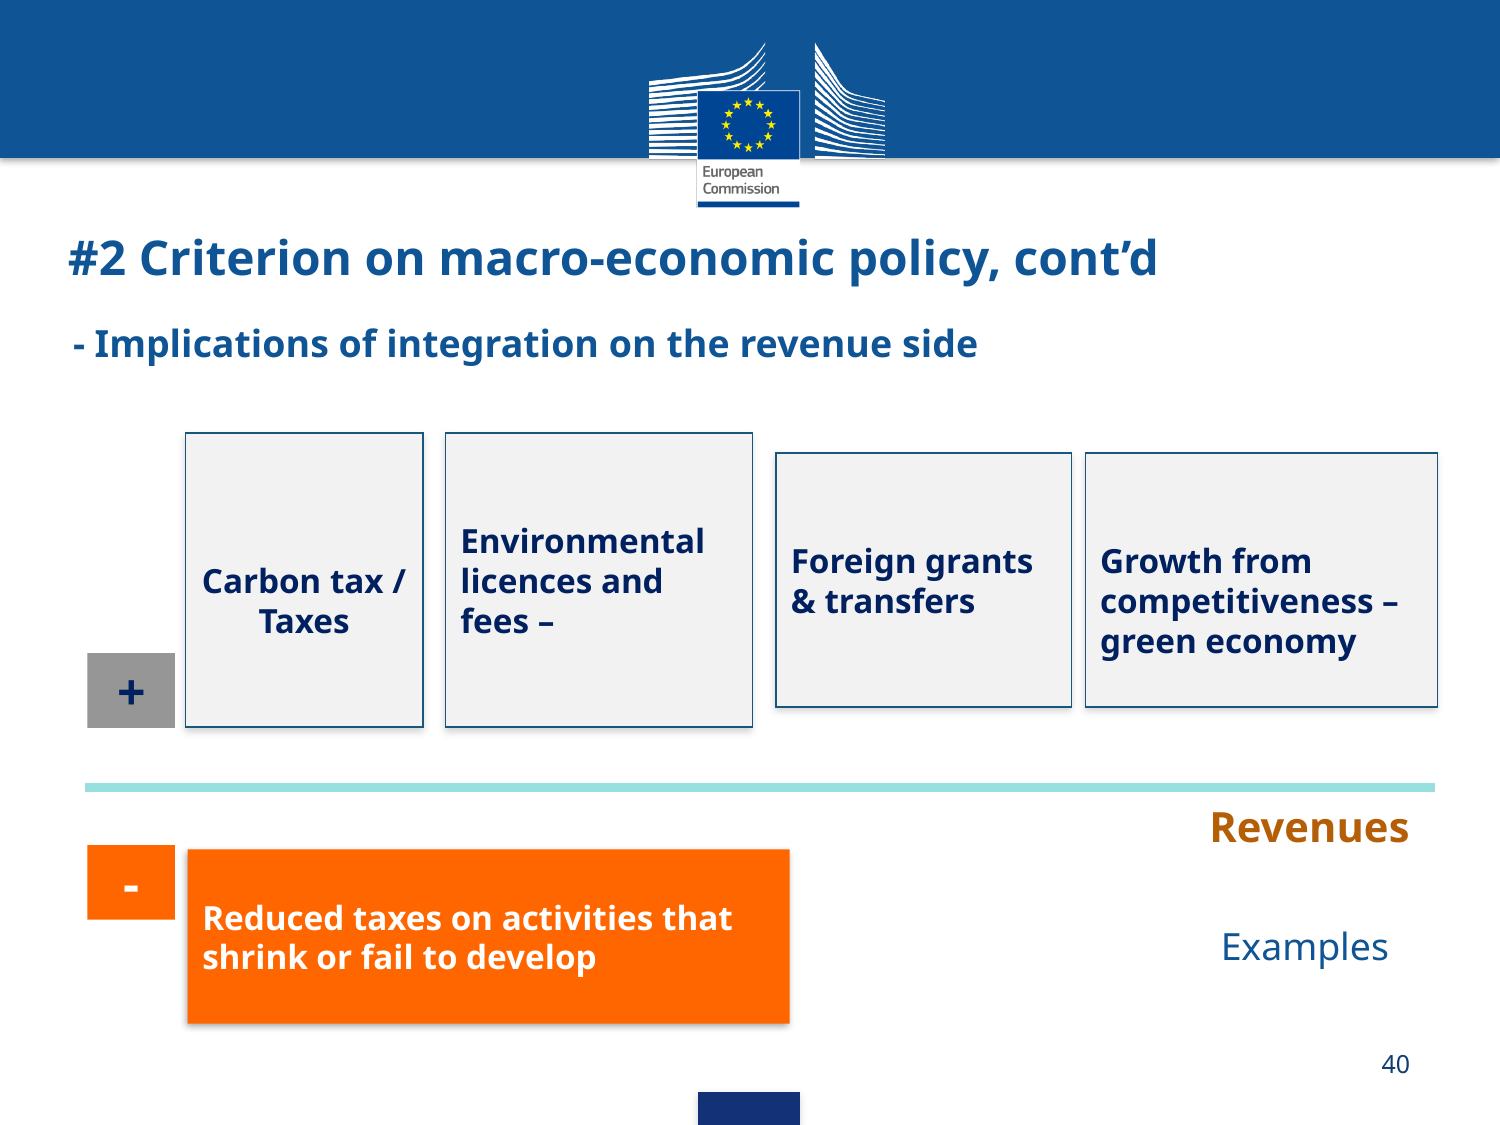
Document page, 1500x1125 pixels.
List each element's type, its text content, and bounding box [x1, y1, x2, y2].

text_box Environmental licences and fees – [445, 432, 753, 727]
text_box - [87, 845, 175, 920]
text_box - Implications of integration on the revenue side [0, 312, 1422, 373]
text_box Carbon tax / Taxes [185, 432, 423, 727]
text_box R E V E N U E S [757, 444, 782, 700]
text_box Examples [1206, 915, 1405, 976]
text_box Revenues [1135, 793, 1436, 859]
text_box #2 Criterion on macro-economic policy, cont’d [53, 207, 1404, 315]
text_box Reduced taxes on activities that shrink or fail to develop [187, 849, 790, 1024]
text_box Growth from competitiveness – green economy [1085, 452, 1438, 708]
picture [649, 42, 885, 207]
text_box Foreign grants & transfers [776, 452, 1072, 708]
text_box + [87, 653, 175, 728]
